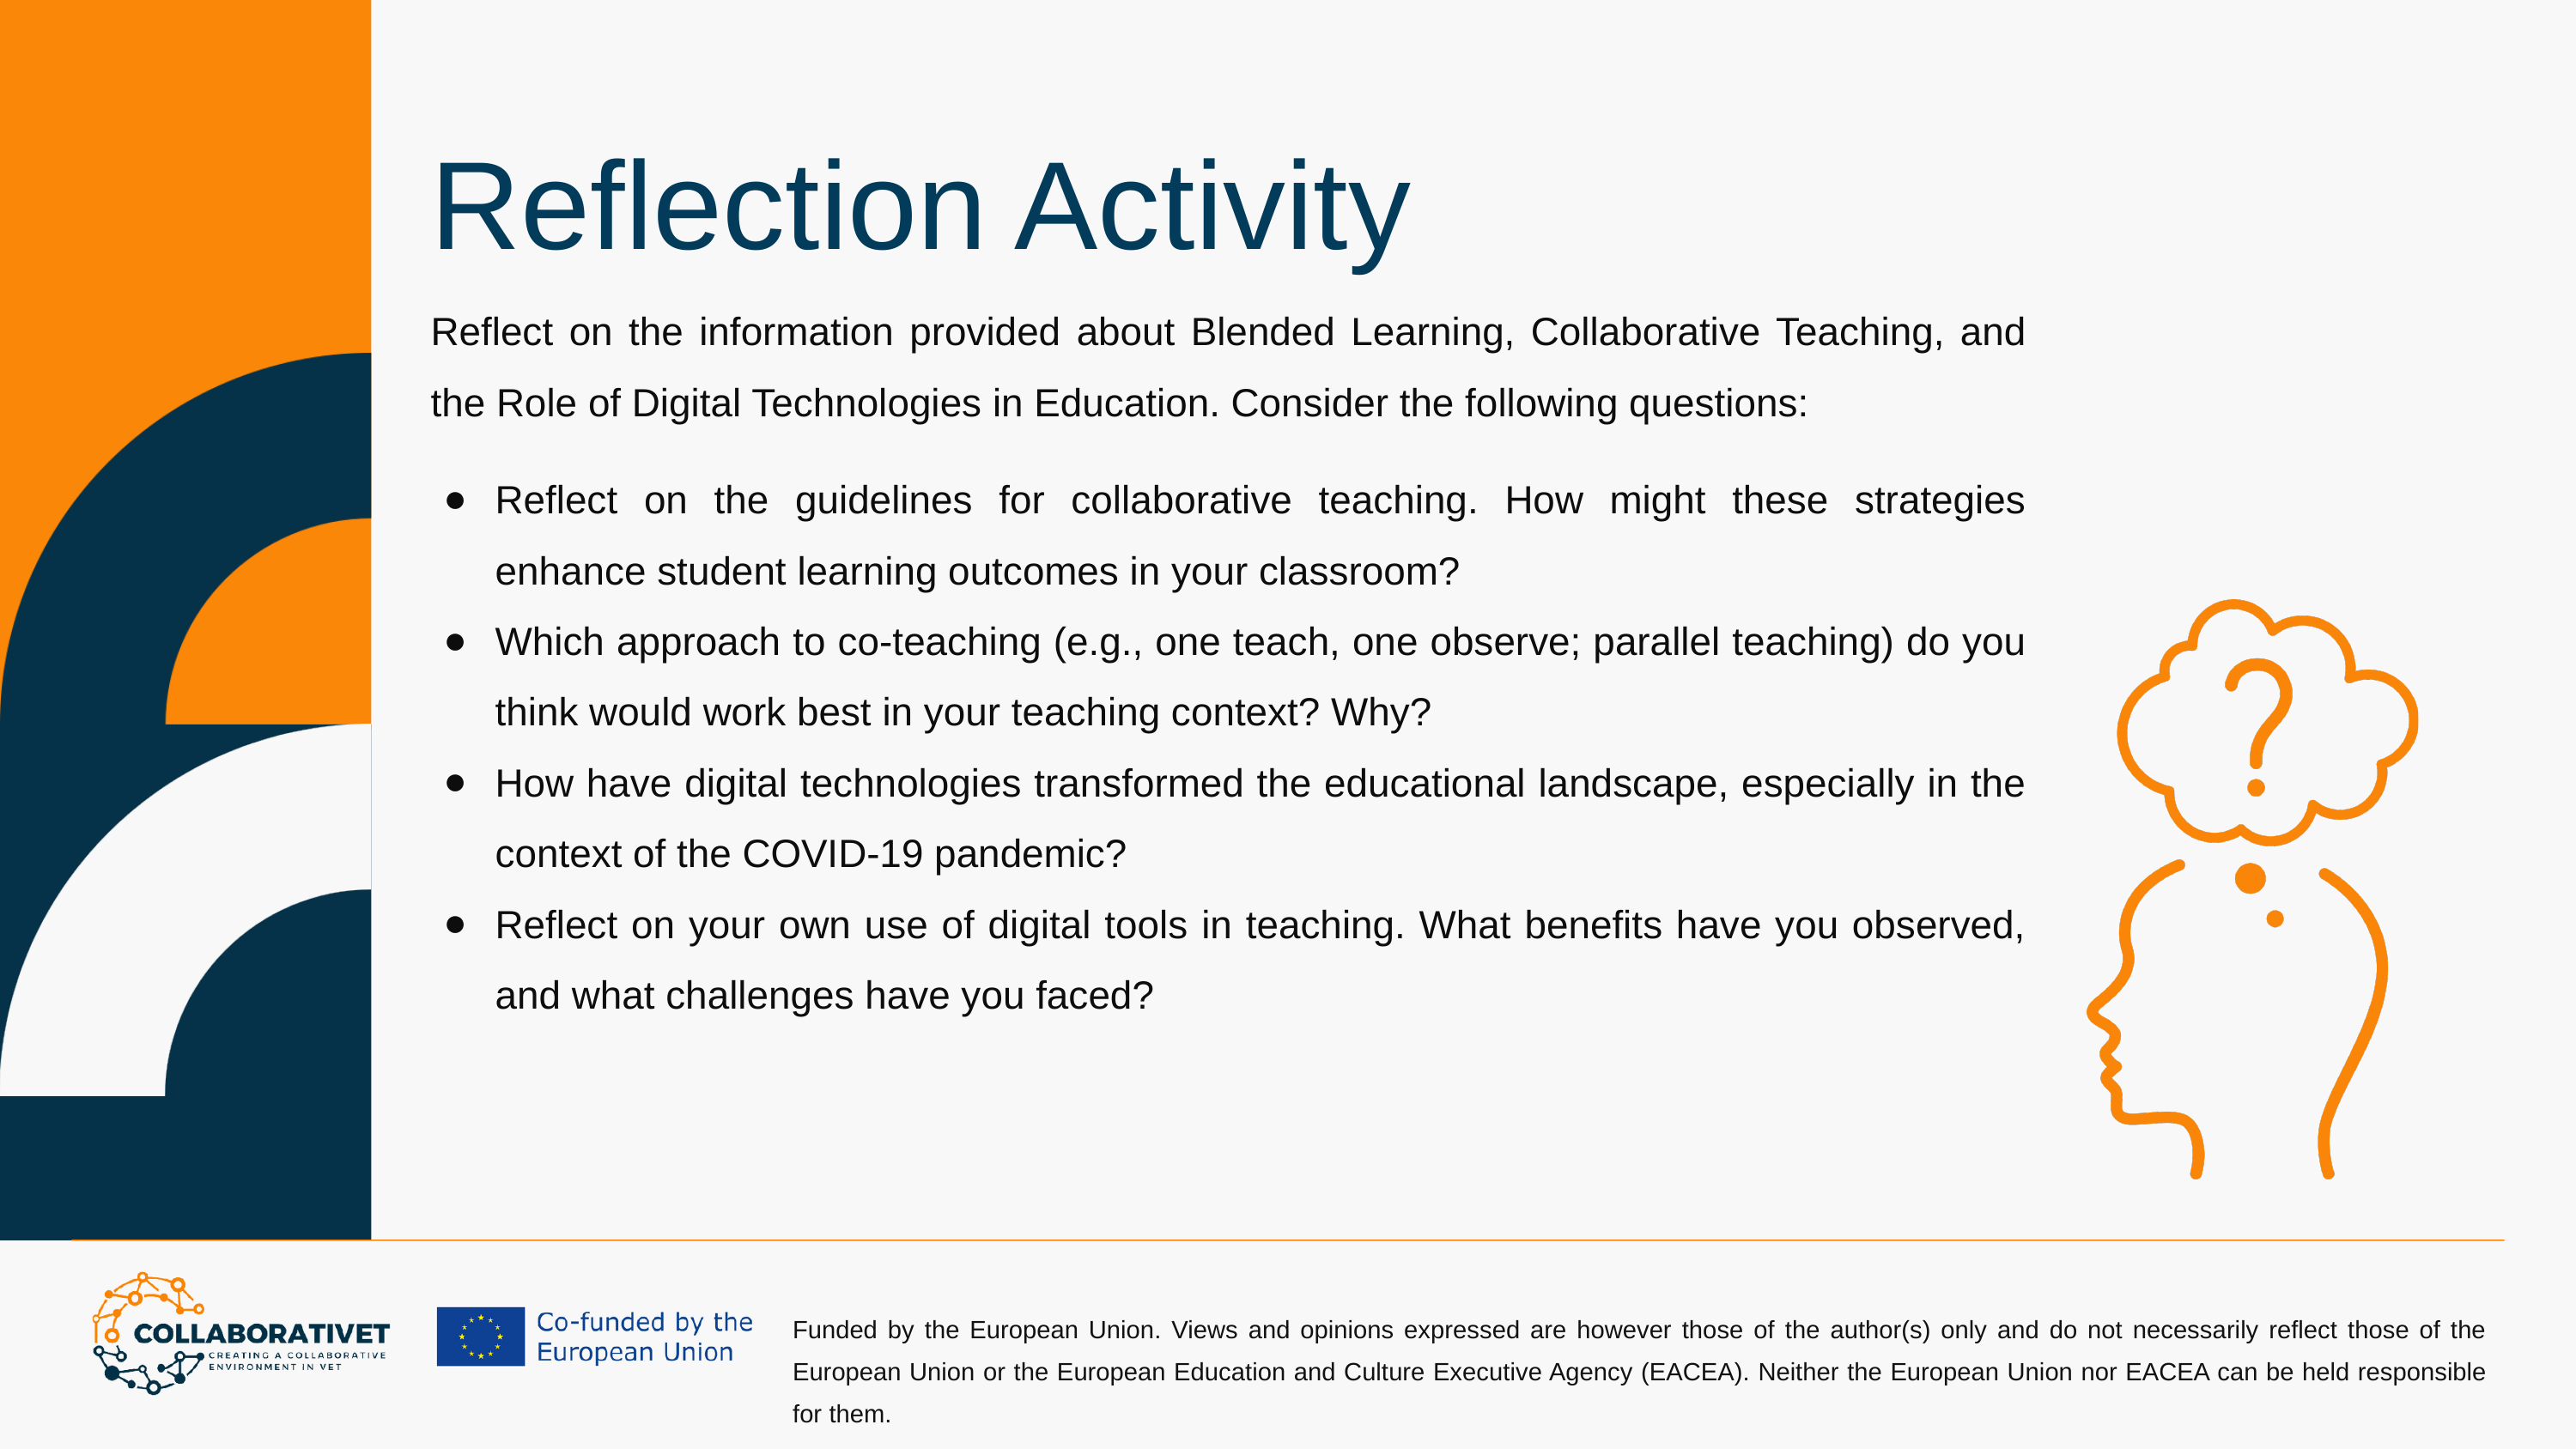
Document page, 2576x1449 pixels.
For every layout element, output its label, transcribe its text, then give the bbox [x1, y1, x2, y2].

text_box Reflection Activity [430, 108, 2300, 275]
text_box [0, 0, 372, 353]
text_box [0, 724, 372, 1096]
text_box [0, 1096, 372, 1240]
text_box [416, 1287, 782, 1386]
text_box [2086, 599, 2419, 1179]
text_box Funded by the European Union. Views and opinions expressed are however those of the author(s) only and do not necessarily reflect those of the European Union or the European Education and Culture Executive Agency (EACEA). Neither the European Union nor EACEA can be held responsible for them. [793, 1301, 2489, 1428]
text_box [78, 1241, 408, 1449]
text_box Reflect on the information provided about Blended Learning, Collaborative Teaching, and the Role of Digital Technologies in Education. Consider the following questions: Reflect on the guidelines for collaborative teaching. How might these strategies enhance student learning outcomes in your classroom? Which approach to co-teaching (e.g., one teach, one observe; parallel teaching) do you think would work best in your teaching context? Why? How have digital technologies transformed the educational landscape, especially in the context of the COVID-19 pandemic? Reflect on your own use of digital tools in teaching. What benefits have you observed, and what challenges have you faced? [430, 282, 2027, 1017]
text_box [0, 353, 372, 724]
text_box [78, 1179, 408, 1240]
